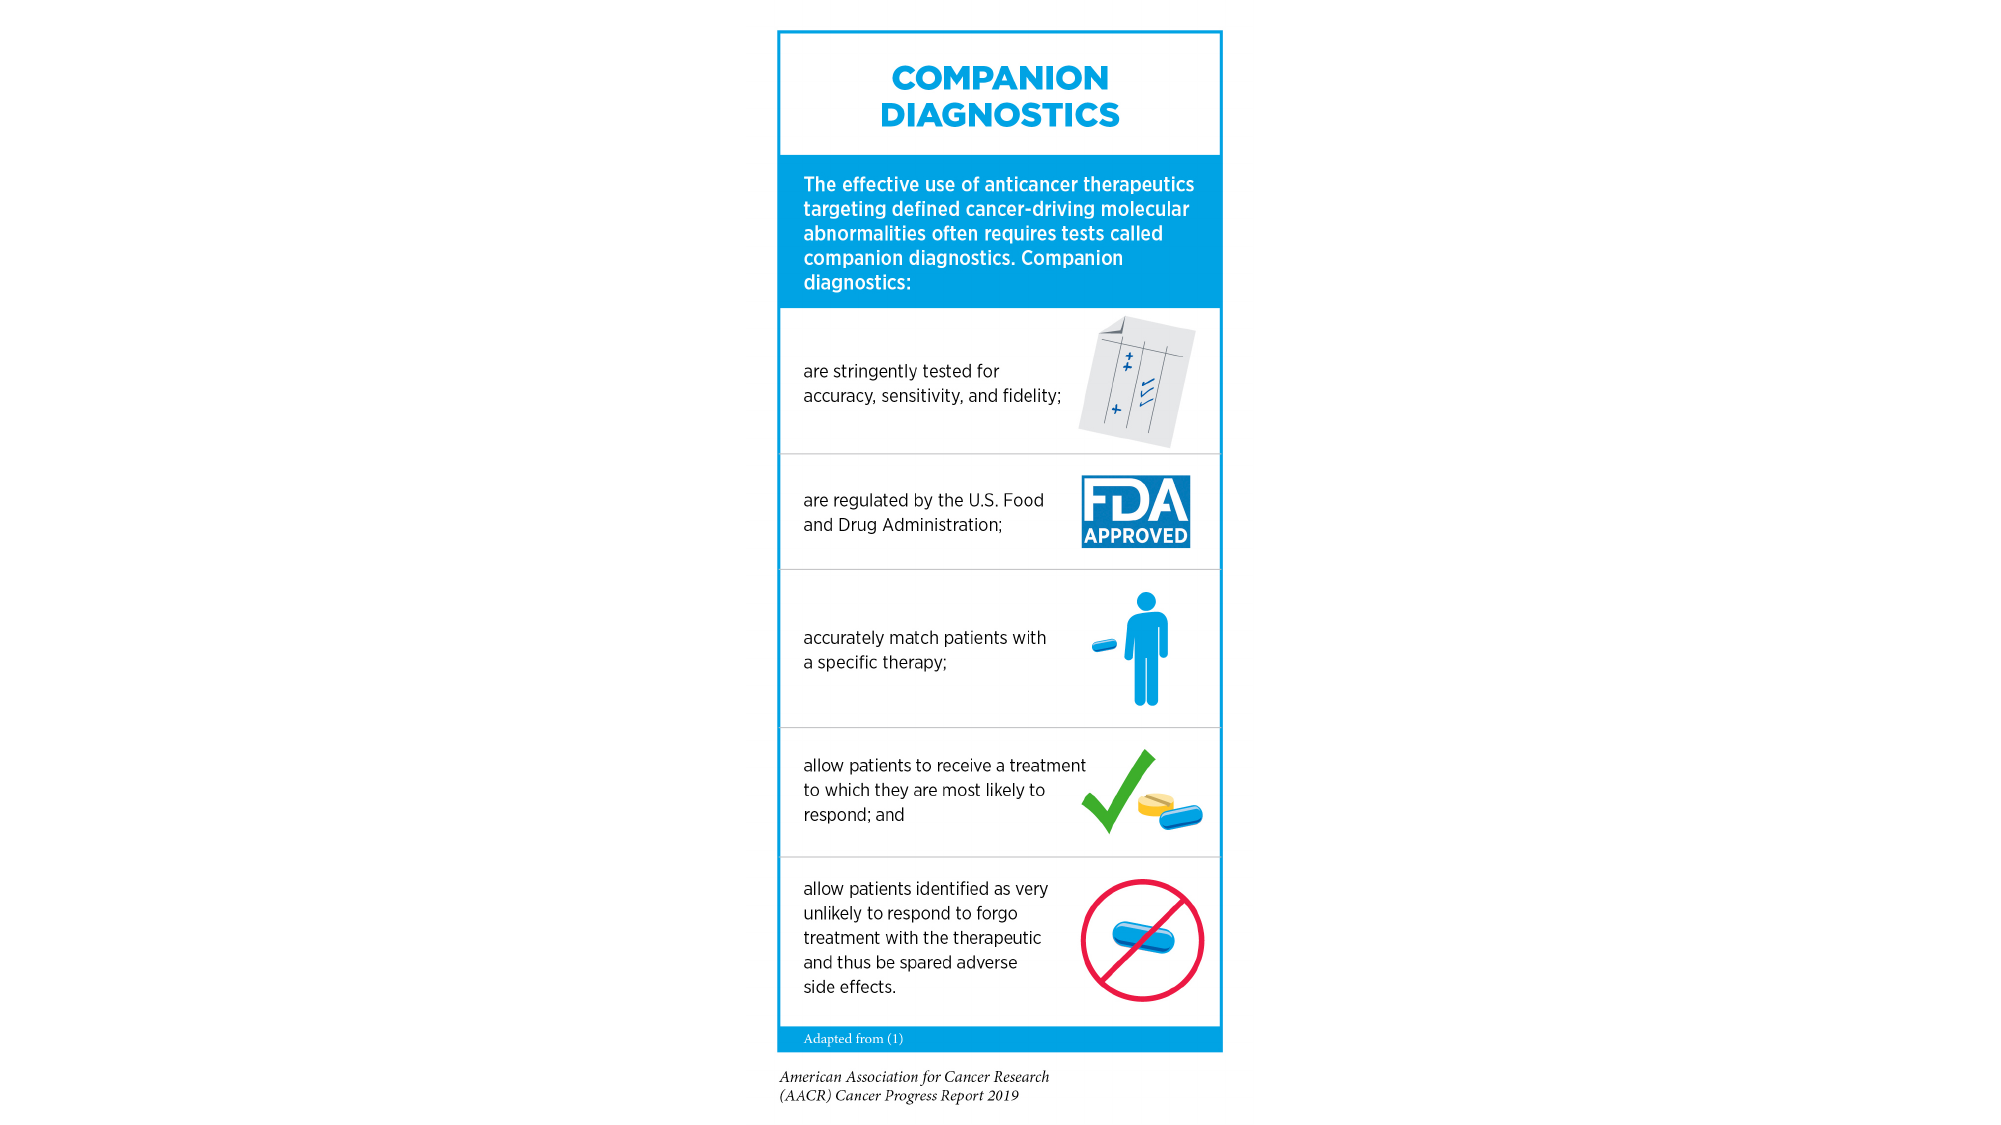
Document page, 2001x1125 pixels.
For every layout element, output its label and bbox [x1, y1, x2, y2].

picture [746, 0, 1254, 1125]
